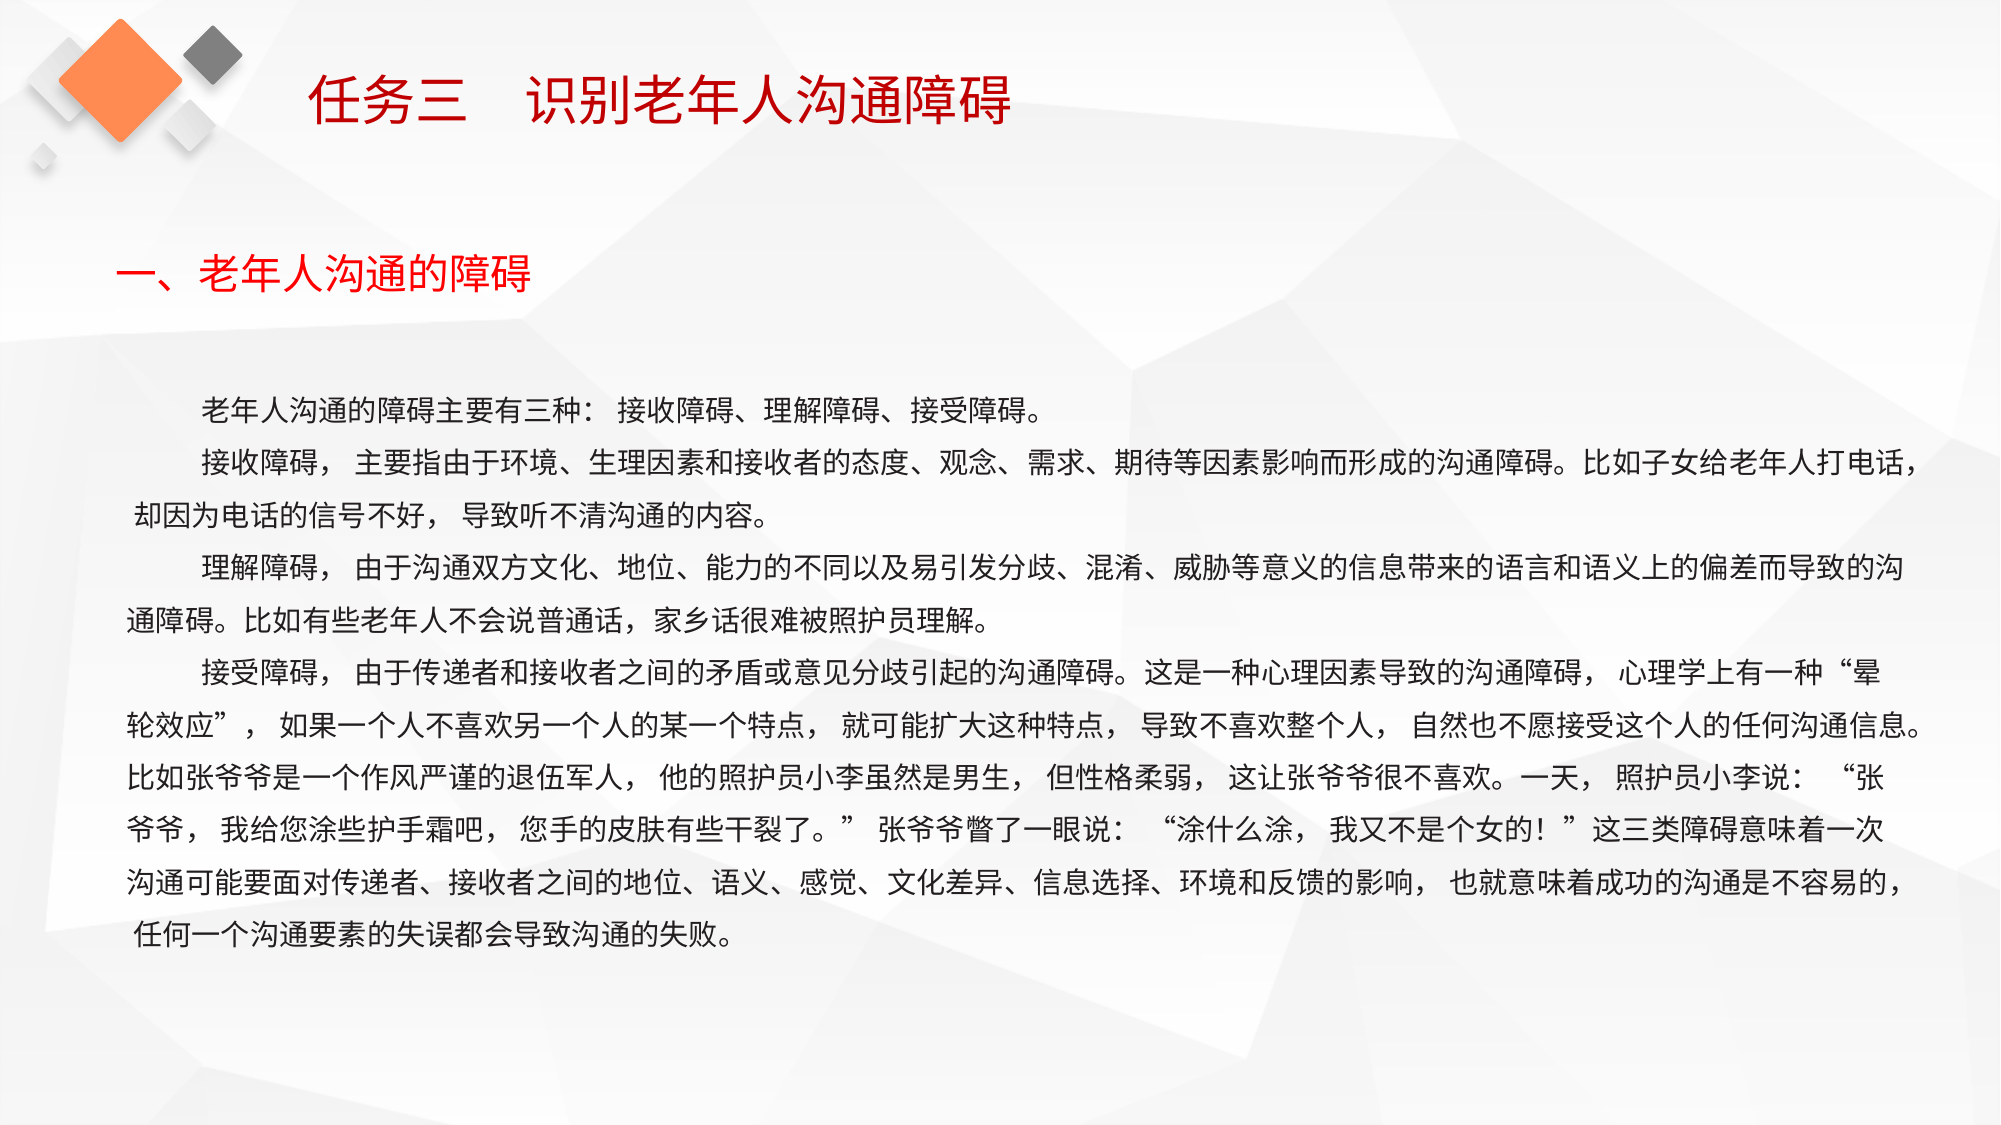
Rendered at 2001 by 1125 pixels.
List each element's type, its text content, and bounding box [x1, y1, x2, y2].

text_box 老年人沟通的障碍主要有三种： 接收障碍、理解障碍、接受障碍。 接收障碍， 主要指由于环境、生理因素和接收者的态度、观念、需求、期待等因素影响而形成的沟通障碍。比如子女给老年人打电话， 却因为电话的信号不好， 导致听不清沟通的内容。 理解障碍， 由于沟通双方文化、地位、能力的不同以及易引发分歧、混淆、威胁等意义的信息带来的语言和语义上的偏差而导致的沟通障碍。比如有些老年人不会说普通话，家乡话很难被照护员理解。 接受障碍， 由于传递者和接收者之间的矛盾或意见分歧引起的沟通障碍。这是一种心理因素导致的沟通障碍， 心理学上有一种“晕轮效应”， 如果一个人不喜欢另一个人的某一个特点， 就可能扩大这种特点， 导致不喜欢整个人， 自然也不愿接受这个人的任何沟通信息。比如张爷爷是一个作风严谨的退伍军人， 他的照护员小李虽然是男生， 但性格柔弱， 这让张爷爷很不喜欢。一天， 照护员小李说： “张爷爷， 我给您涂些护手霜吧， 您手的皮肤有些干裂了。” 张爷爷瞥了一眼说： “涂什么涂， 我又不是个女的！”这三类障碍意味着一次沟通可能要面对传递者、接收者之间的地位、语义、感觉、文化差异、信息选择、环境和反馈的影响， 也就意味着成功的沟通是不容易的， 任何一个沟通要素的失误都会导致沟通的失败。 [111, 367, 1926, 959]
picture [0, 0, 2000, 1125]
text_box 任务三 识别老年人沟通障碍 [292, 58, 1380, 139]
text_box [34, 33, 235, 166]
text_box 一、老年人沟通的障碍 [100, 240, 1188, 306]
